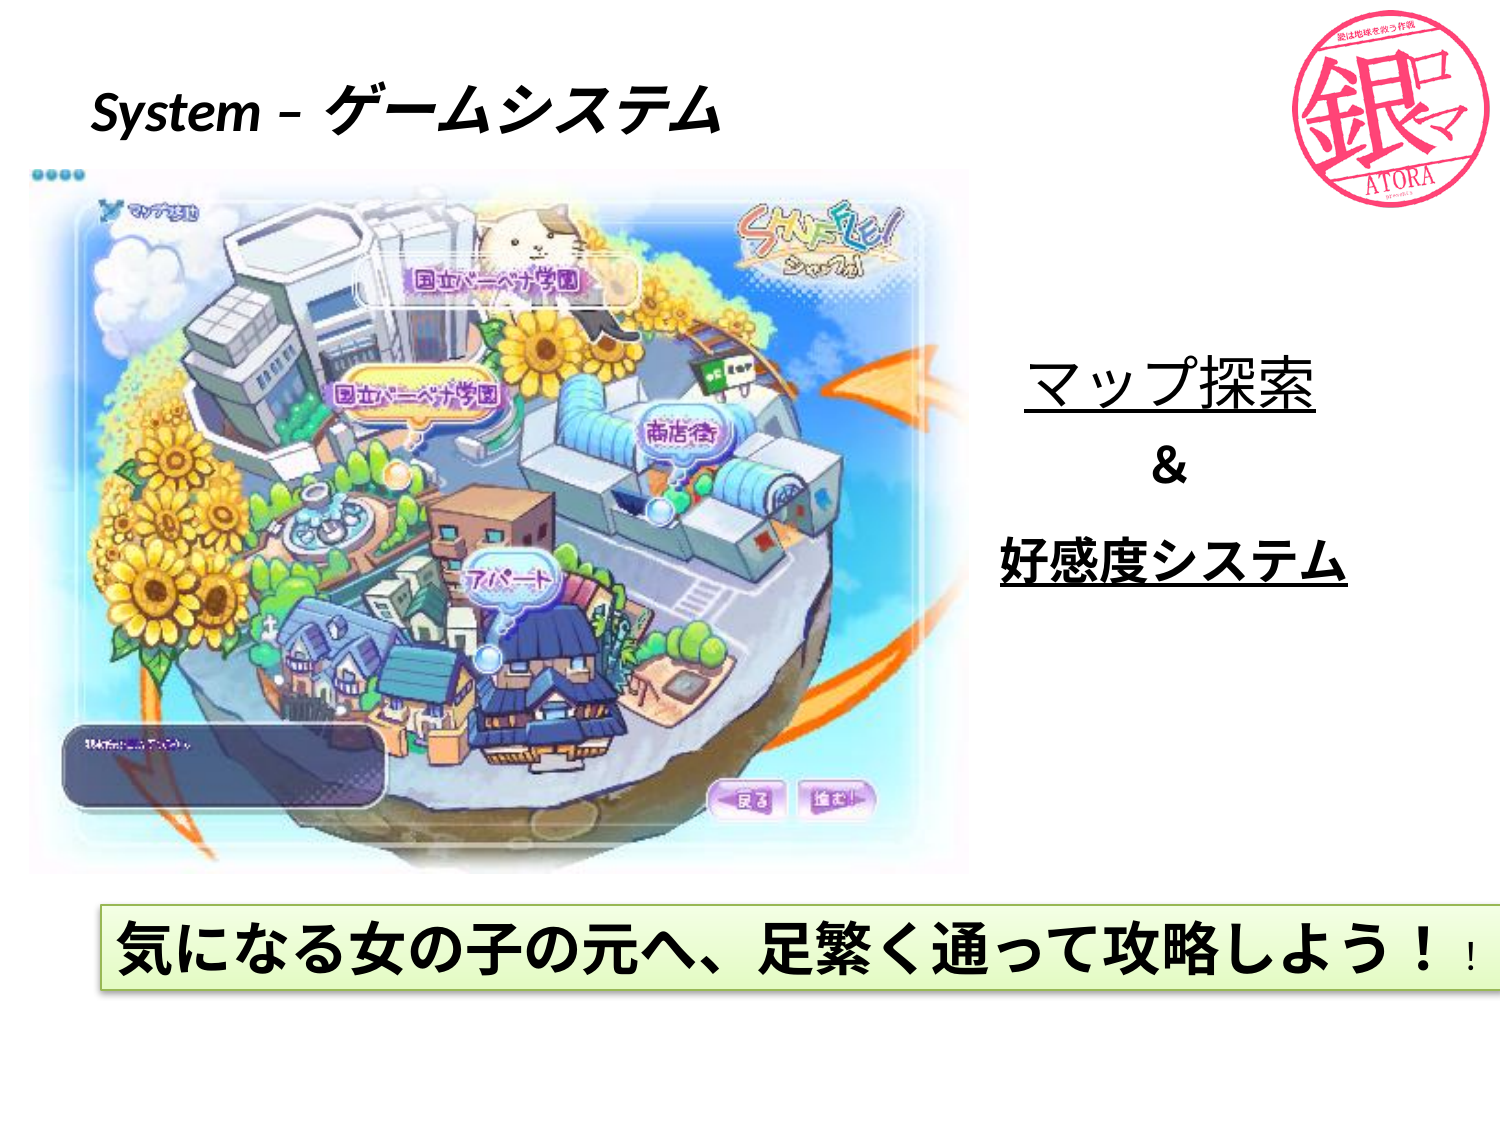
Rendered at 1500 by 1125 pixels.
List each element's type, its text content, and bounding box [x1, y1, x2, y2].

text_box 好感度システム [985, 521, 1363, 597]
picture [29, 169, 969, 875]
picture [1281, 0, 1500, 219]
text_box 気になる女の子の元へ、足繁く通って攻略しよう！！ [100, 904, 1500, 991]
text_box マップ探索 [1009, 339, 1331, 424]
text_box ＆ [1130, 425, 1210, 501]
text_box System –ゲームシステム [76, 65, 880, 151]
